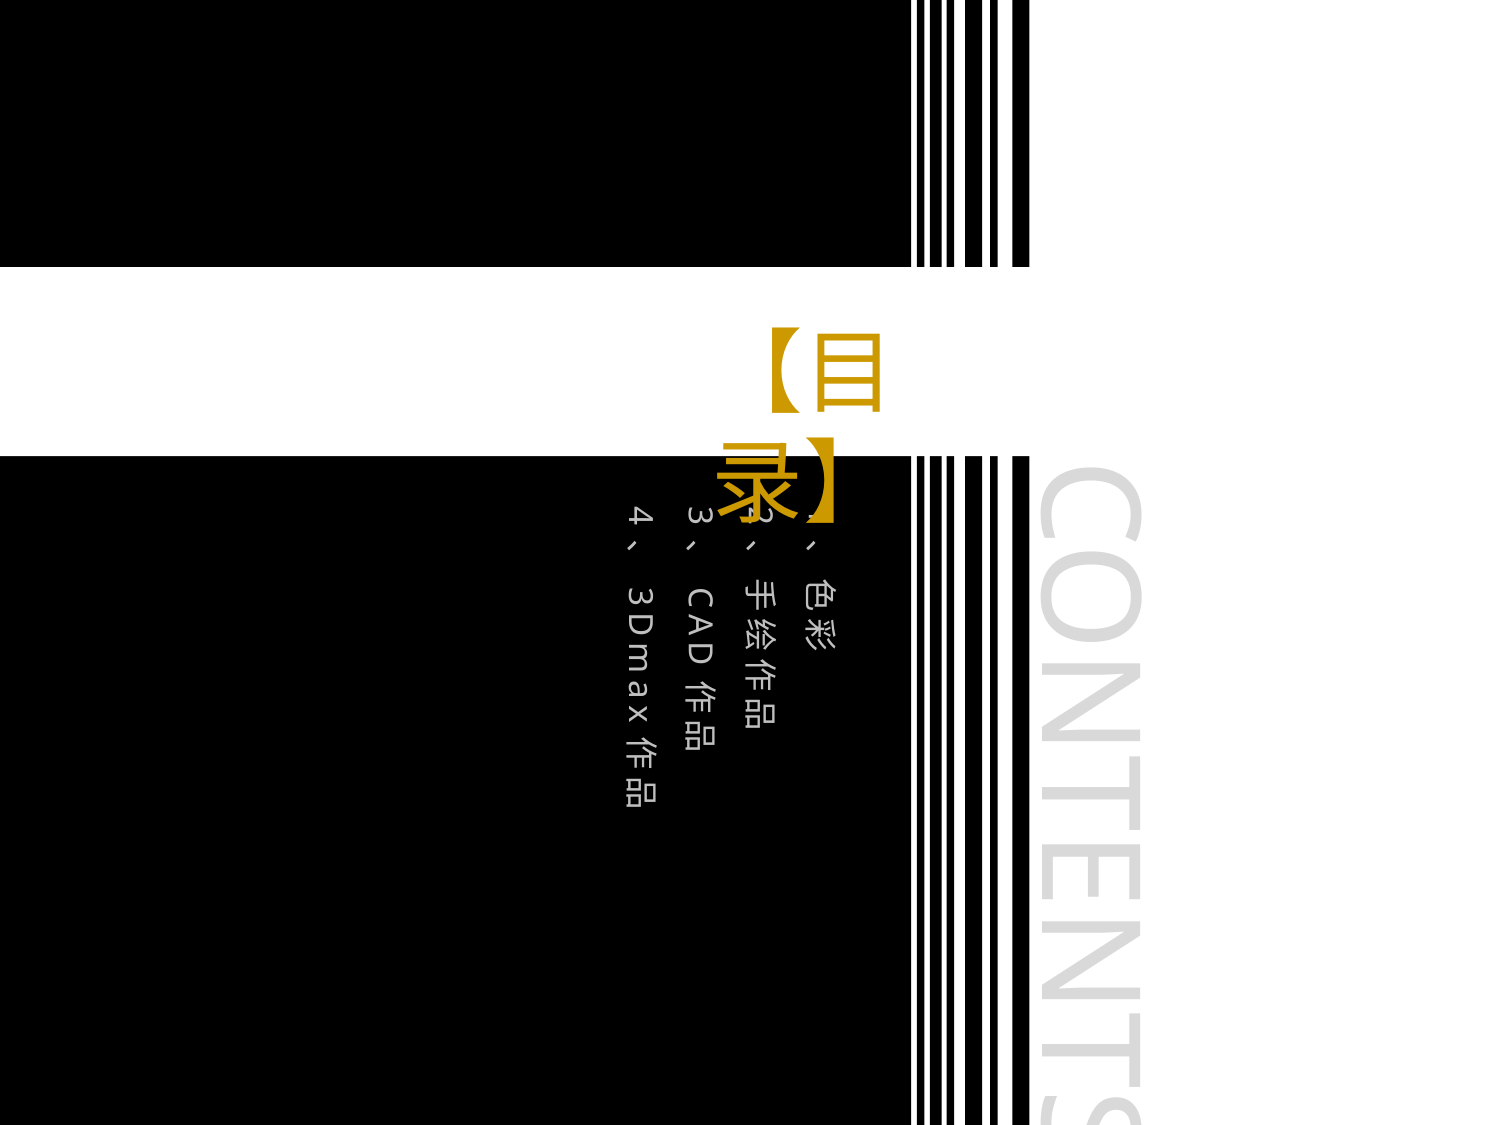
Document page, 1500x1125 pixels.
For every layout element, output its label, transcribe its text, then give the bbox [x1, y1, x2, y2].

text_box [984, 541, 988, 1125]
text_box 1、色彩 2、手绘作品 3、CAD作品 4、3Dmax作品 [596, 491, 870, 871]
text_box [0, 0, 913, 265]
text_box [956, 541, 963, 1125]
text_box [1010, 0, 1031, 265]
text_box [928, 541, 944, 1125]
text_box [956, 0, 963, 265]
text_box [1000, 541, 1007, 1125]
text_box [928, 0, 944, 265]
text_box [915, 541, 926, 1125]
text_box [963, 0, 984, 265]
text_box [915, 0, 926, 265]
text_box [0, 265, 1055, 458]
text_box CONTENTS [1007, 444, 1188, 1125]
text_box [1031, 0, 1500, 1125]
text_box [1000, 0, 1010, 265]
text_box [963, 541, 984, 1125]
text_box [0, 458, 913, 1125]
text_box [945, 0, 956, 265]
text_box [945, 541, 956, 1125]
text_box [988, 541, 1000, 1125]
text_box [988, 0, 1000, 265]
text_box [984, 0, 988, 265]
text_box 【目录】 [696, 306, 1034, 541]
